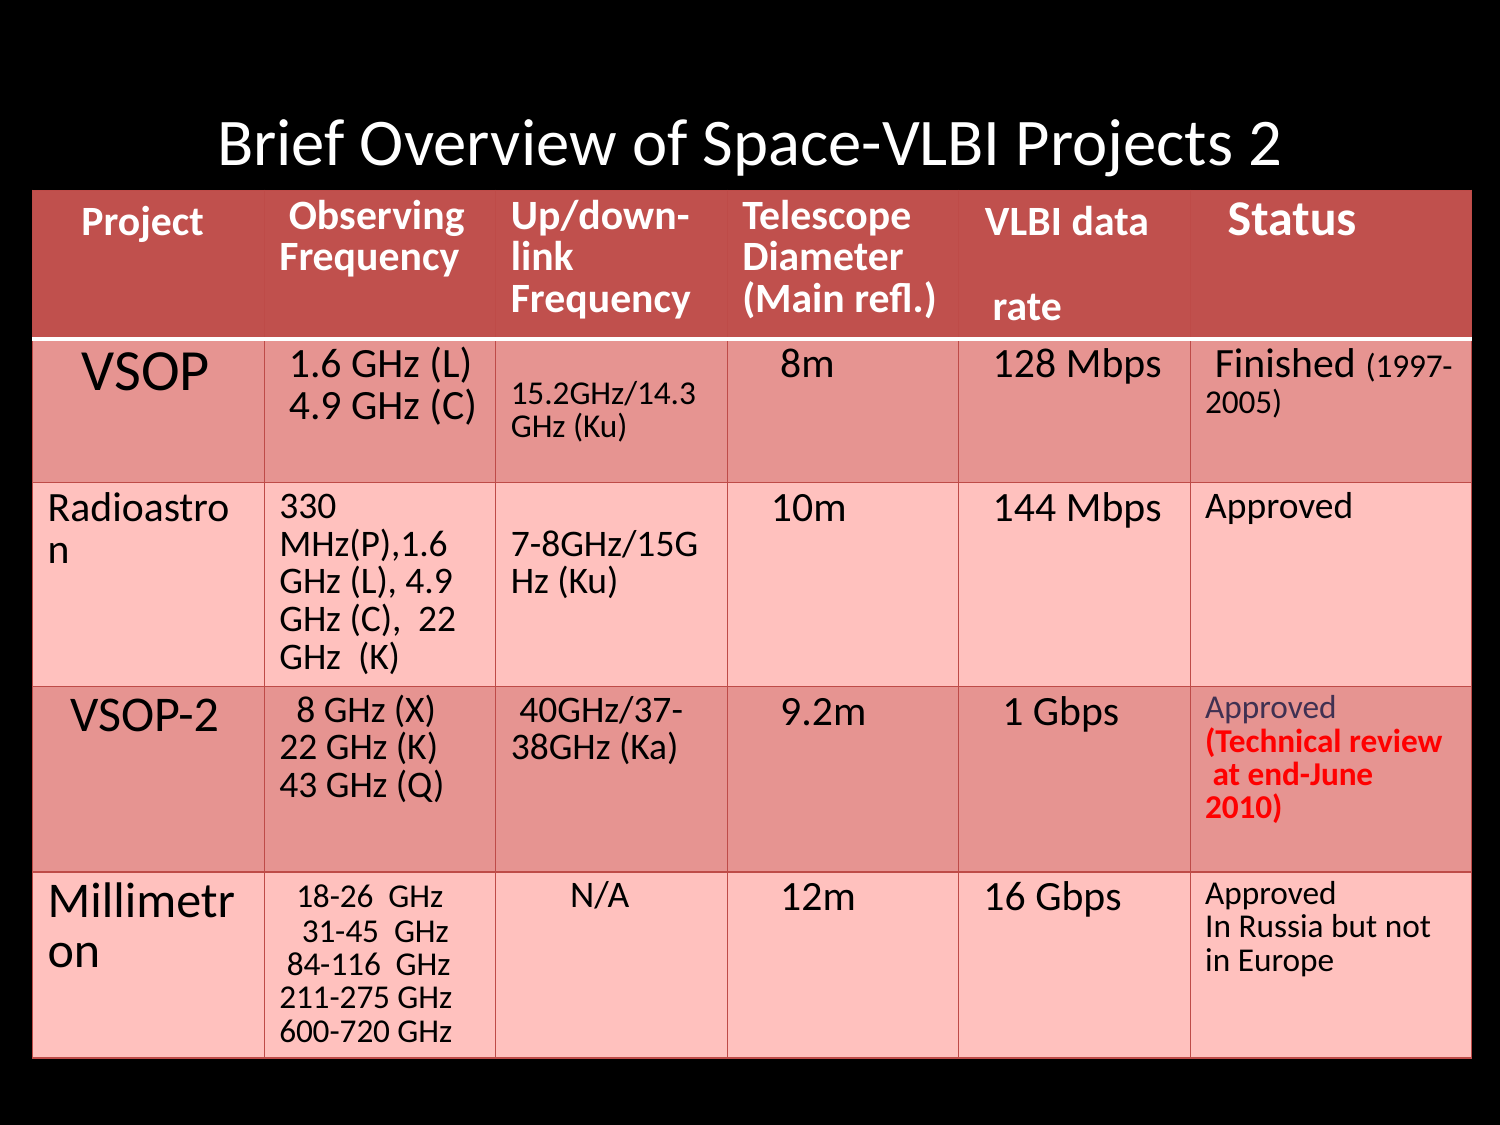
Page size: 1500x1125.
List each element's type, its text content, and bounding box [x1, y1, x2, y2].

table_cell 10m [728, 483, 958, 686]
table_cell Approved [1191, 483, 1471, 686]
table_cell 16 Gbps [959, 873, 1190, 1057]
table_header Telescope Diameter (Main refl.) [728, 191, 958, 337]
table_cell 8 GHz (X) 22 GHz (K) 43 GHz (Q) [265, 687, 495, 871]
table_cell N/A [496, 873, 727, 1057]
table_cell Radioastron [33, 483, 264, 686]
table_cell 40GHz/37-38GHz (Ka) [496, 687, 727, 871]
table_cell 144 Mbps [959, 483, 1190, 686]
table_cell 8m [728, 341, 958, 482]
table_cell 12m [728, 873, 958, 1057]
table_cell Finished (1997-2005) [1191, 341, 1471, 482]
table_header Up/down-link Frequency [496, 191, 727, 337]
table_cell Approved (Technical review at end-June 2010) [1191, 687, 1471, 871]
table_cell 7-8GHz/15GHz (Ku) [496, 483, 727, 686]
table_cell 18-26 GHz 31-45 GHz 84-116 GHz 211-275 GHz 600-720 GHz [265, 873, 495, 1057]
table_header VLBI data rate [959, 191, 1190, 337]
table_cell 9.2m [728, 687, 958, 871]
table_cell 330 MHz(P),1.6 GHz (L), 4.9 GHz (C), 22 GHz (K) [265, 483, 495, 686]
table_cell VSOP-2 [33, 687, 264, 871]
table_cell 128 Mbps [959, 341, 1190, 482]
table_cell 15.2GHz/14.3GHz (Ku) [496, 341, 727, 482]
table_cell 1.6 GHz (L) 4.9 GHz (C) [265, 341, 495, 482]
table_header Status [1191, 191, 1471, 337]
table_cell Approved In Russia but not in Europe [1191, 873, 1471, 1057]
title Brief Overview of Space-VLBI Projects 2 [75, 45, 1425, 190]
table_header Project [33, 191, 264, 337]
table_cell VSOP [33, 341, 264, 482]
table_cell 1 Gbps [959, 687, 1190, 871]
table_cell Millimetron [33, 873, 264, 1057]
table_header Observing Frequency [265, 191, 495, 337]
